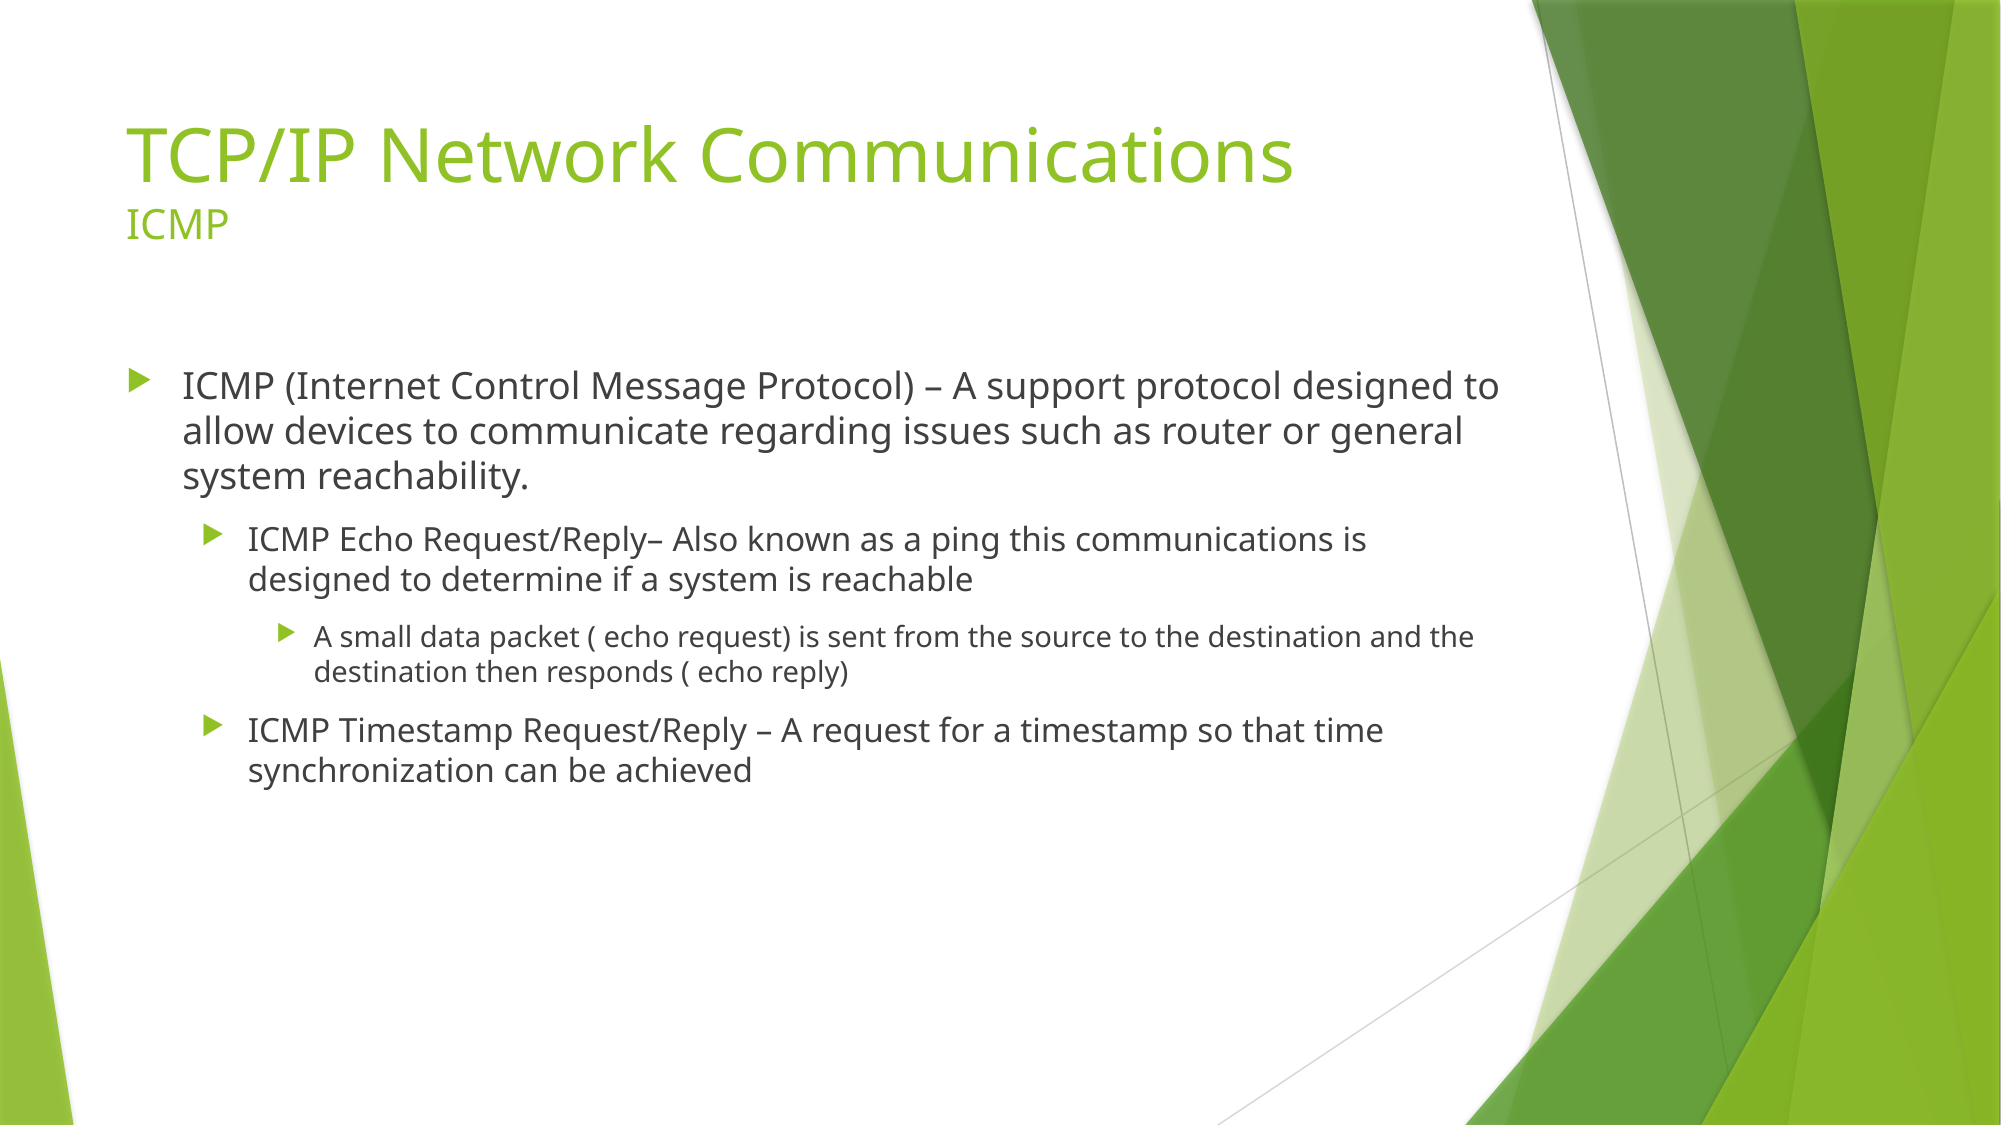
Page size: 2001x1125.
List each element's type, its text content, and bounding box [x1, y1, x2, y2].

title TCP/IP Network Communications ICMP [111, 99, 1522, 317]
list ICMP (Internet Control Message Protocol) – A support protocol designed to allow devices to communicate regarding issues such as router or general system reachability. ICMP Echo Request/Reply– Also known as a ping this communications is designed to determine if a system is reachable A small data packet ( echo request) is sent from the source to the destination and the destination then responds ( echo reply) ICMP Timestamp Request/Reply – A request for a timestamp so that time synchronization can be achieved [111, 354, 1522, 992]
